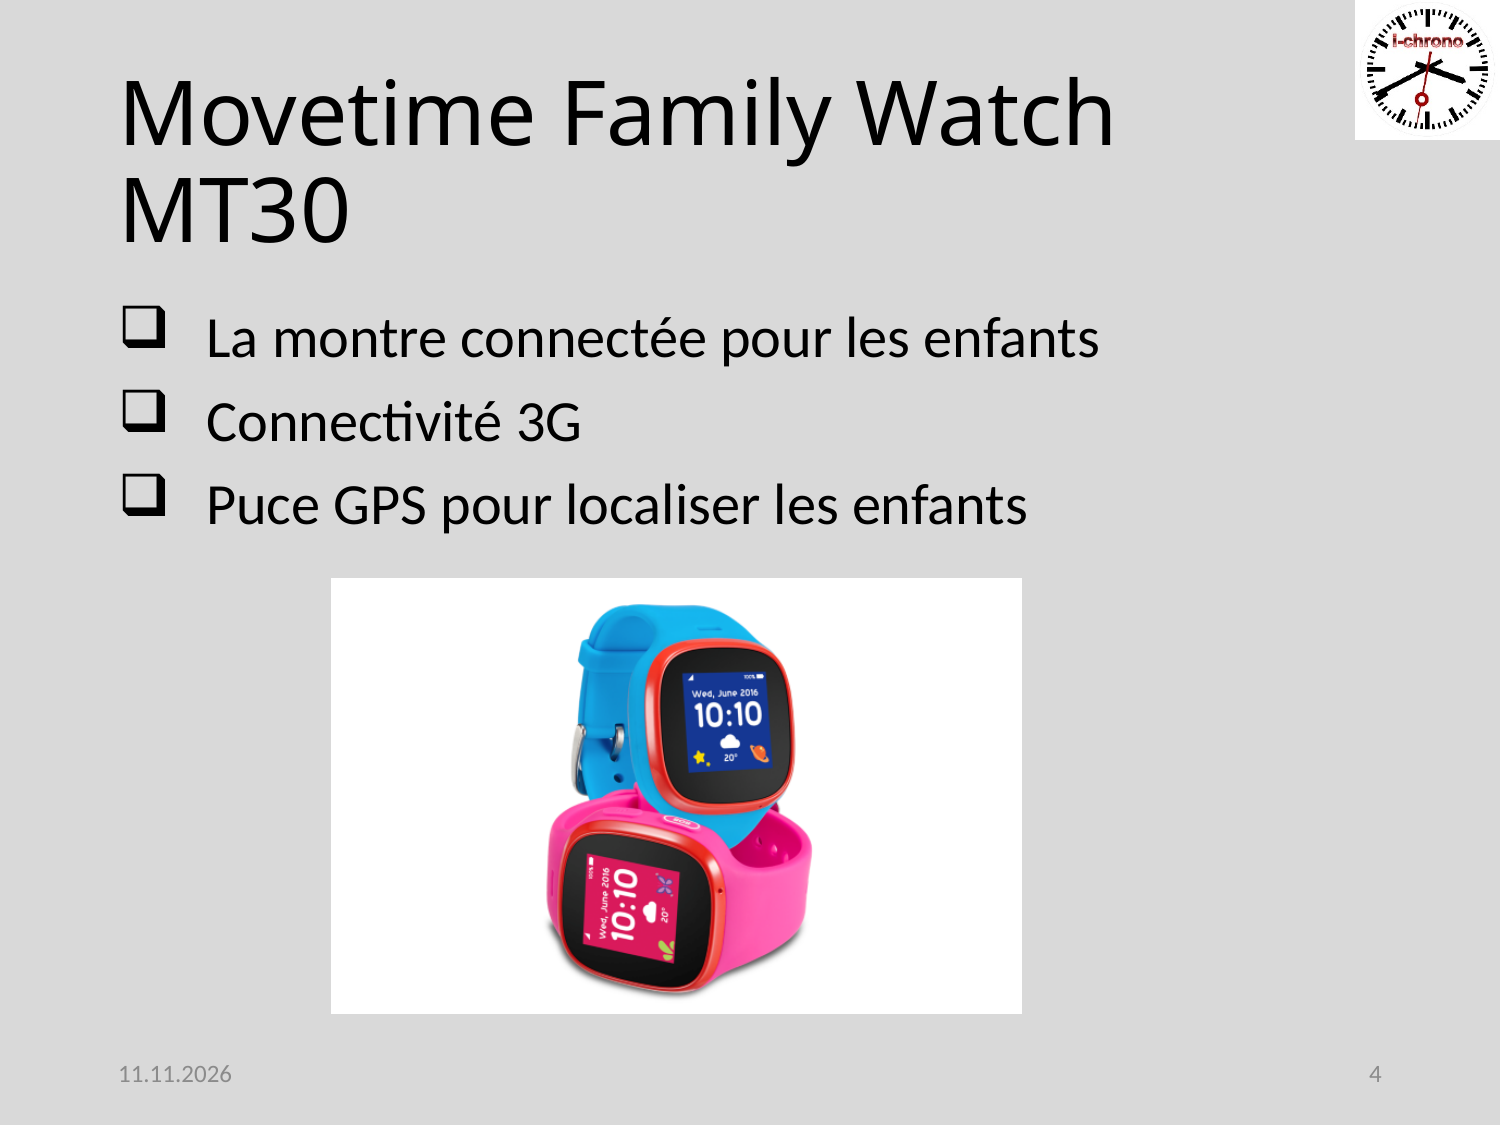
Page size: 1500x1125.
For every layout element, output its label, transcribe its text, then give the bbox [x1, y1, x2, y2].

list La montre connectée pour les enfants Connectivité 3G Puce GPS pour localiser les enfants [103, 299, 1397, 1014]
slide_number 3 [1059, 1042, 1397, 1103]
picture [1355, 0, 1500, 140]
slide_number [103, 1042, 441, 1103]
picture [330, 578, 1022, 1014]
title Movetime Family Watch MT30 [103, 59, 1339, 271]
